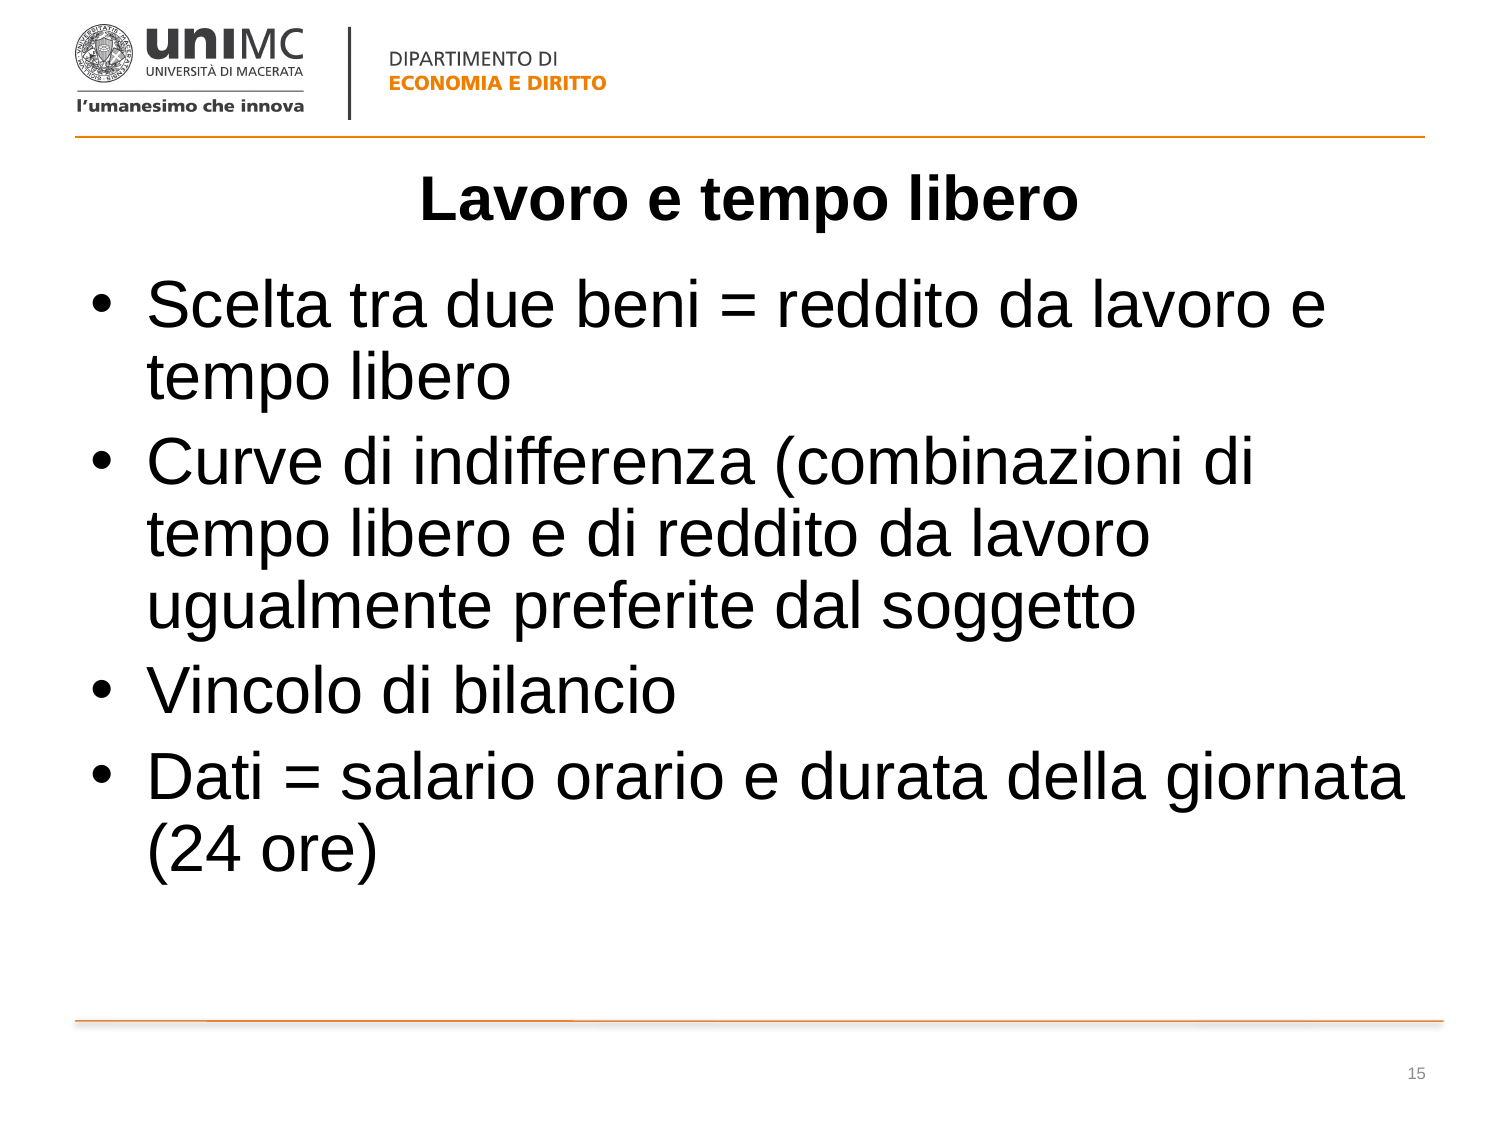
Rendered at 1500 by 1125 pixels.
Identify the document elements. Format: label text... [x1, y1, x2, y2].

list Scelta tra due beni = reddito da lavoro e tempo libero Curve di indifferenza (combinazioni di tempo libero e di reddito da lavoro ugualmente preferite dal soggetto Vincolo di bilancio Dati = salario orario e durata della giornata (24 ore) [75, 262, 1425, 1005]
picture [75, 24, 1425, 138]
title Lavoro e tempo libero [75, 149, 1425, 241]
slide_number 15 [1091, 1042, 1442, 1103]
